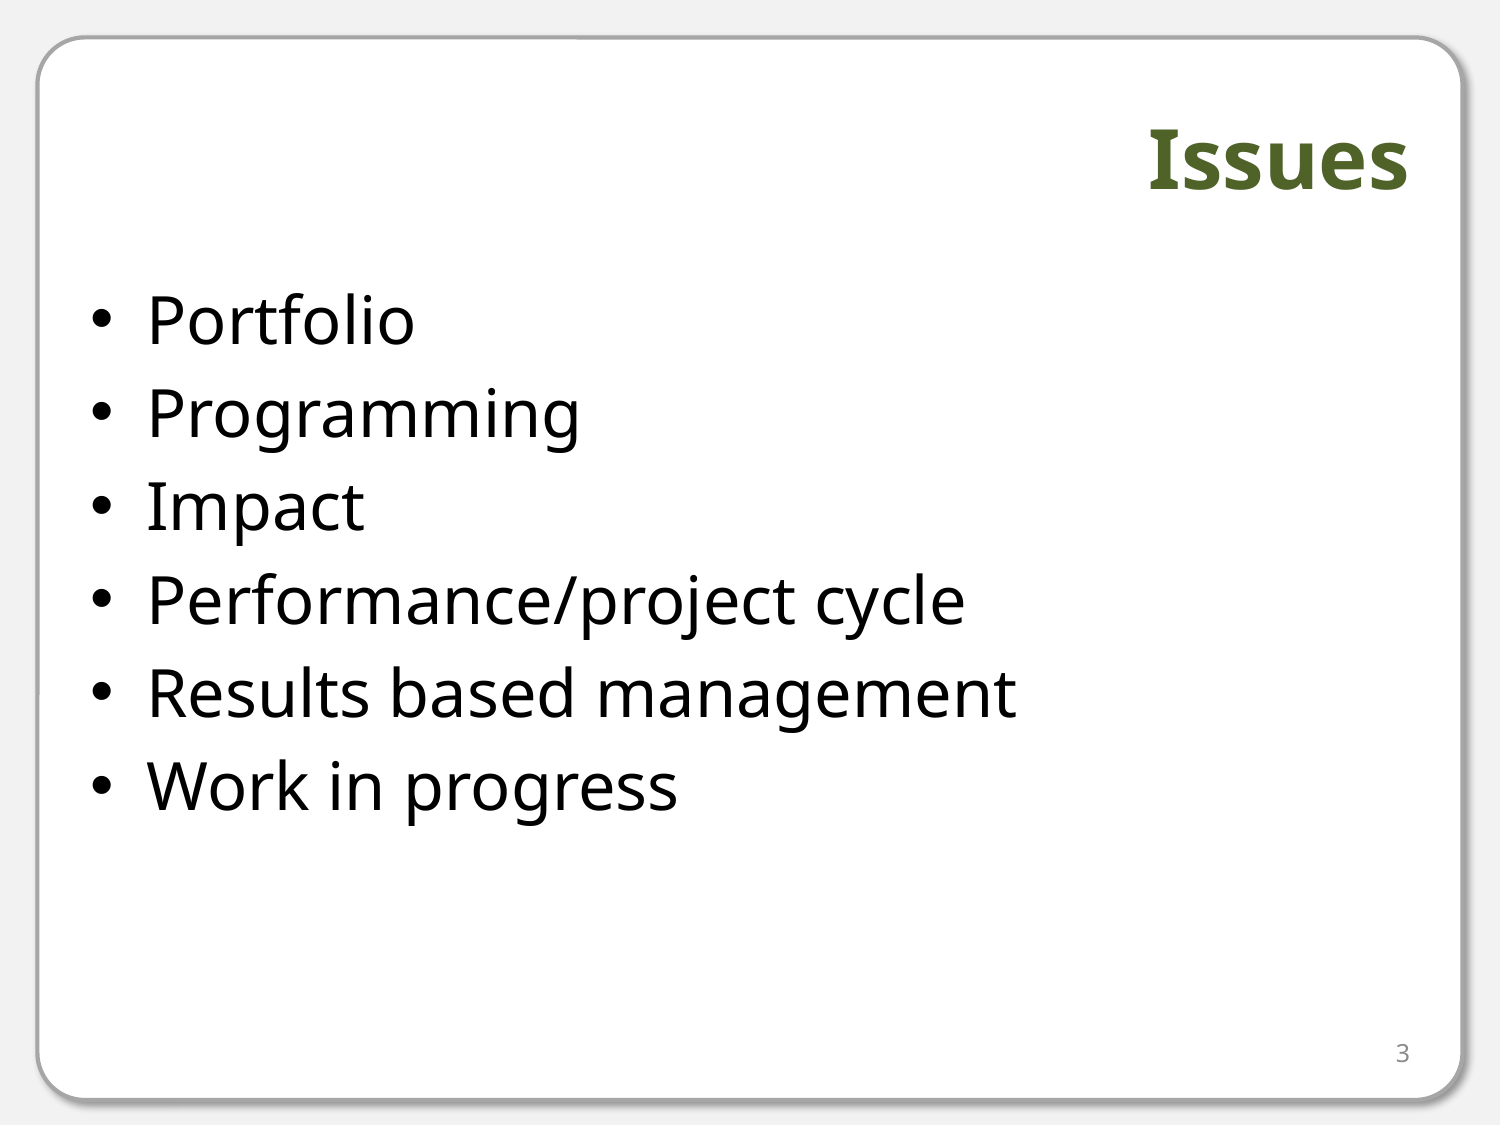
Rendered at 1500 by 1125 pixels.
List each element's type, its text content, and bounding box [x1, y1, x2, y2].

title Issues [75, 62, 1425, 250]
slide_number 3 [1074, 1025, 1425, 1085]
list Portfolio Programming Impact Performance/project cycle Results based management Work in progress [75, 270, 1425, 1013]
